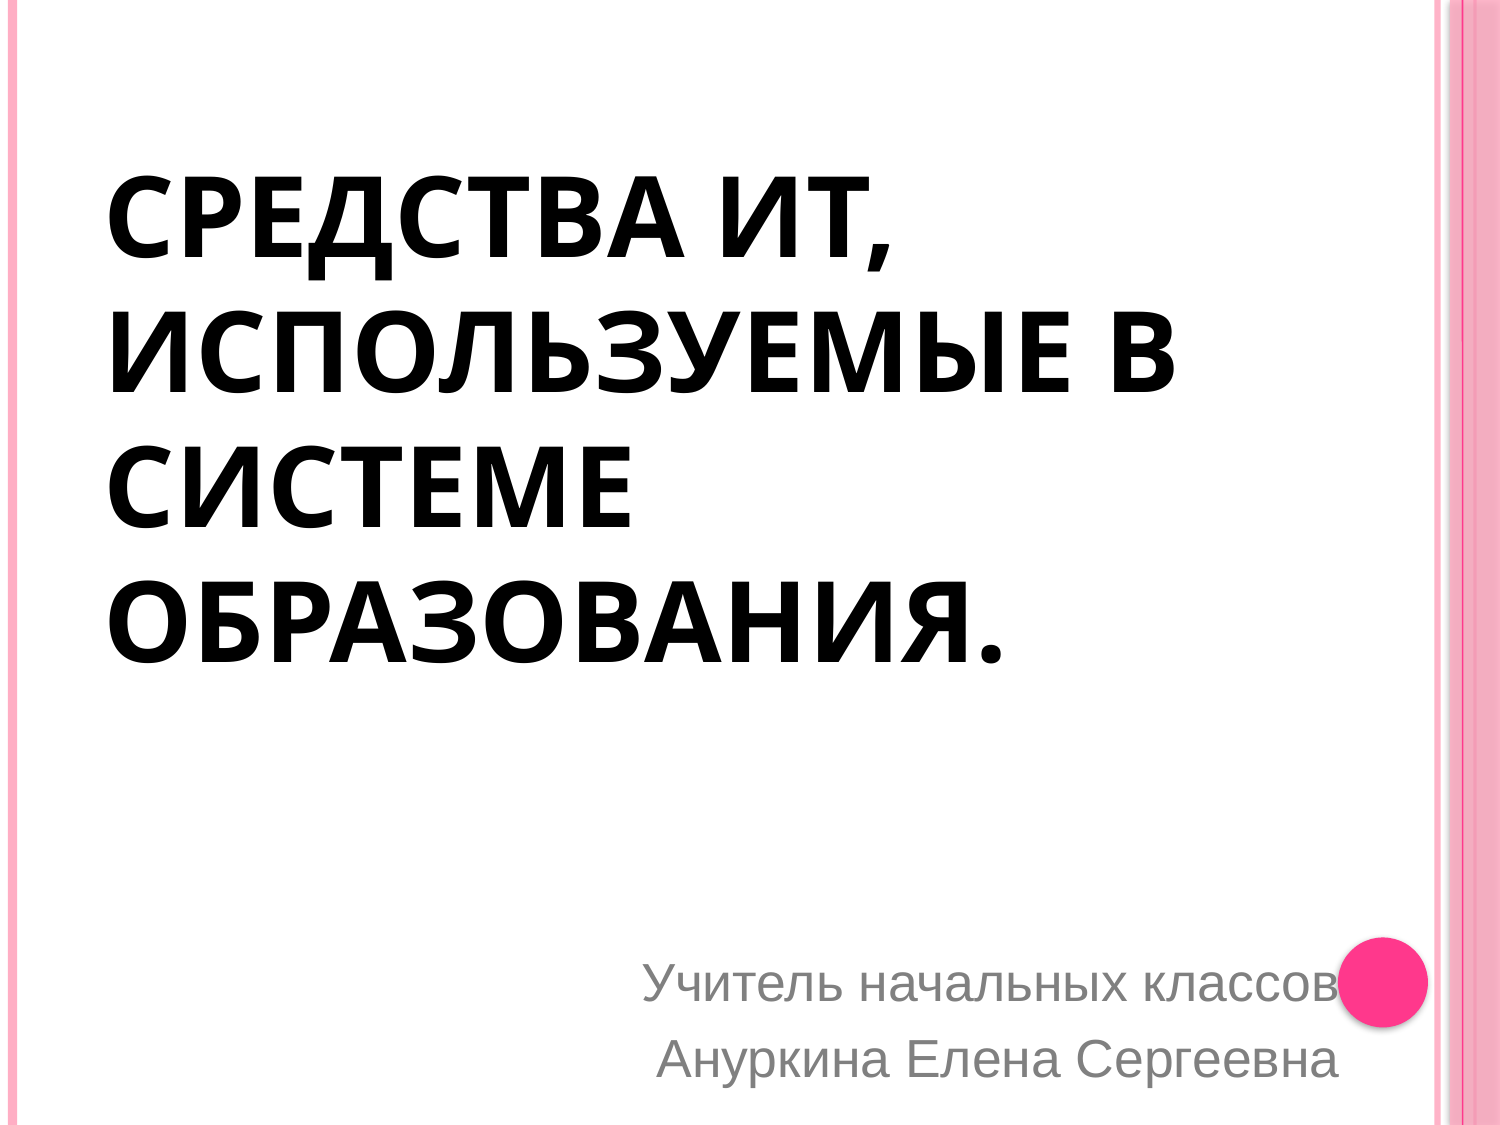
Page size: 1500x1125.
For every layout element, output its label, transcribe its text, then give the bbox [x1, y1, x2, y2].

list Учитель начальных классов Ануркина Елена Сергеевна [620, 940, 1376, 1114]
title Средства ИТ, используемые в системе образования. [88, 42, 1366, 693]
